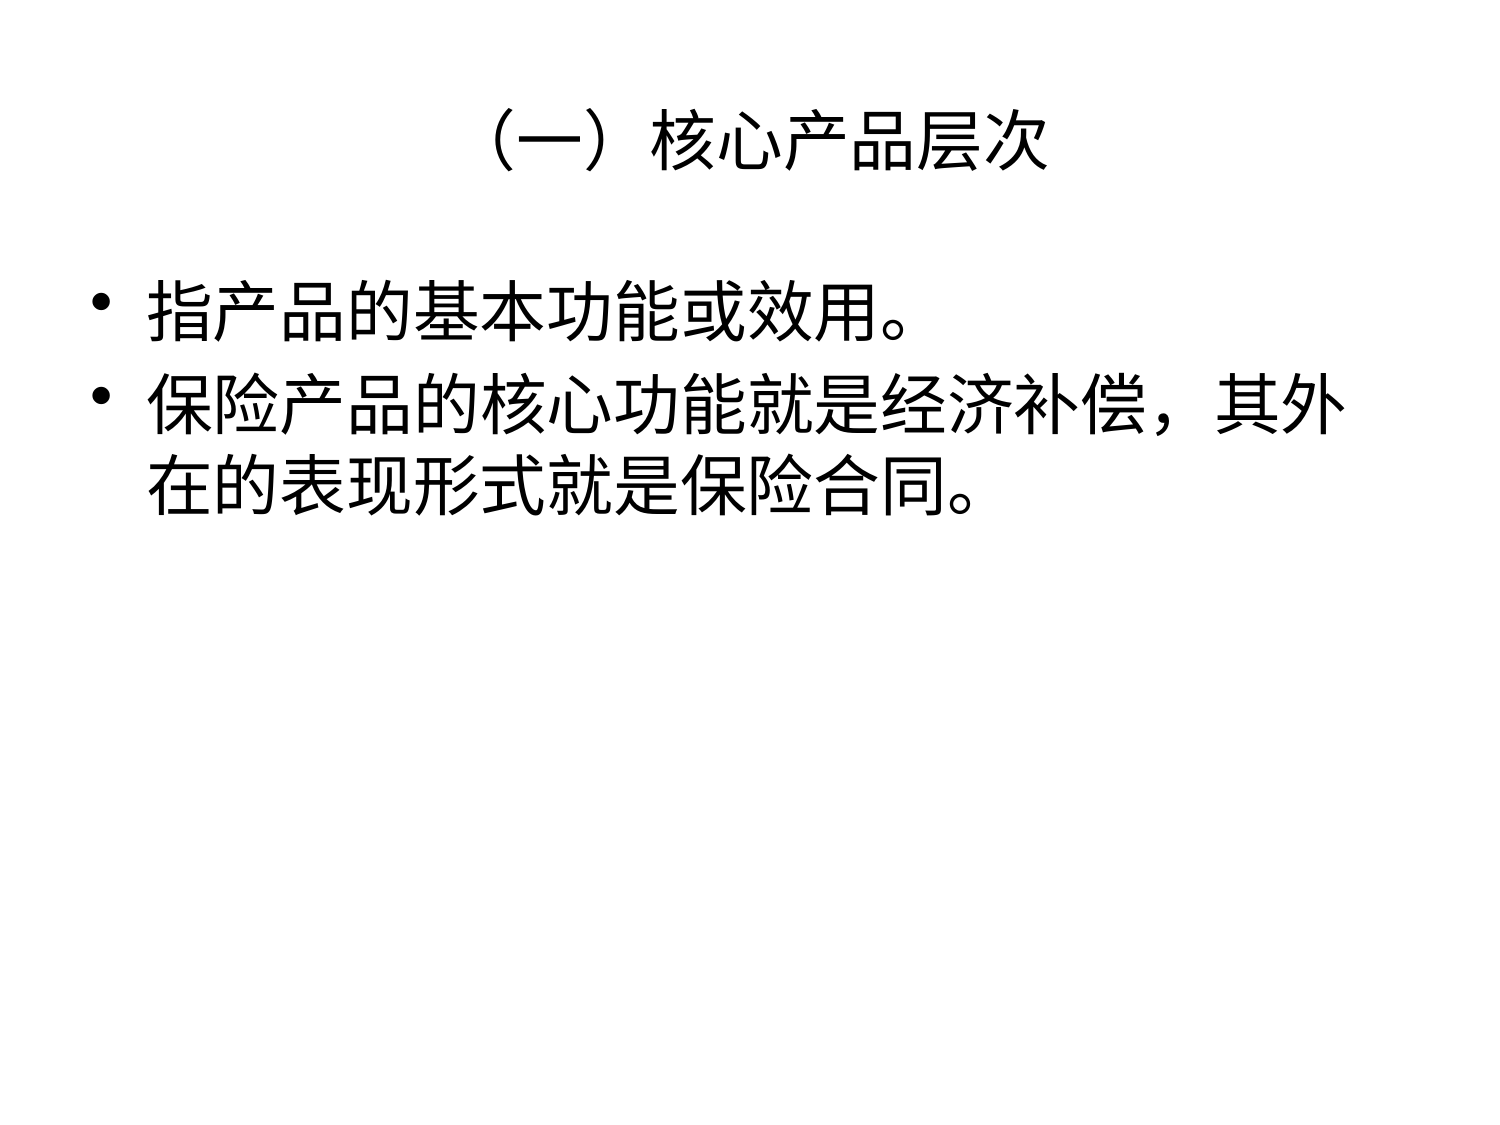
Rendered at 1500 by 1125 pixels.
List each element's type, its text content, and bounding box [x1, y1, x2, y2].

title （一）核心产品层次 [75, 45, 1425, 233]
list 指产品的基本功能或效用。 保险产品的核心功能就是经济补偿，其外在的表现形式就是保险合同。 [75, 262, 1425, 1005]
